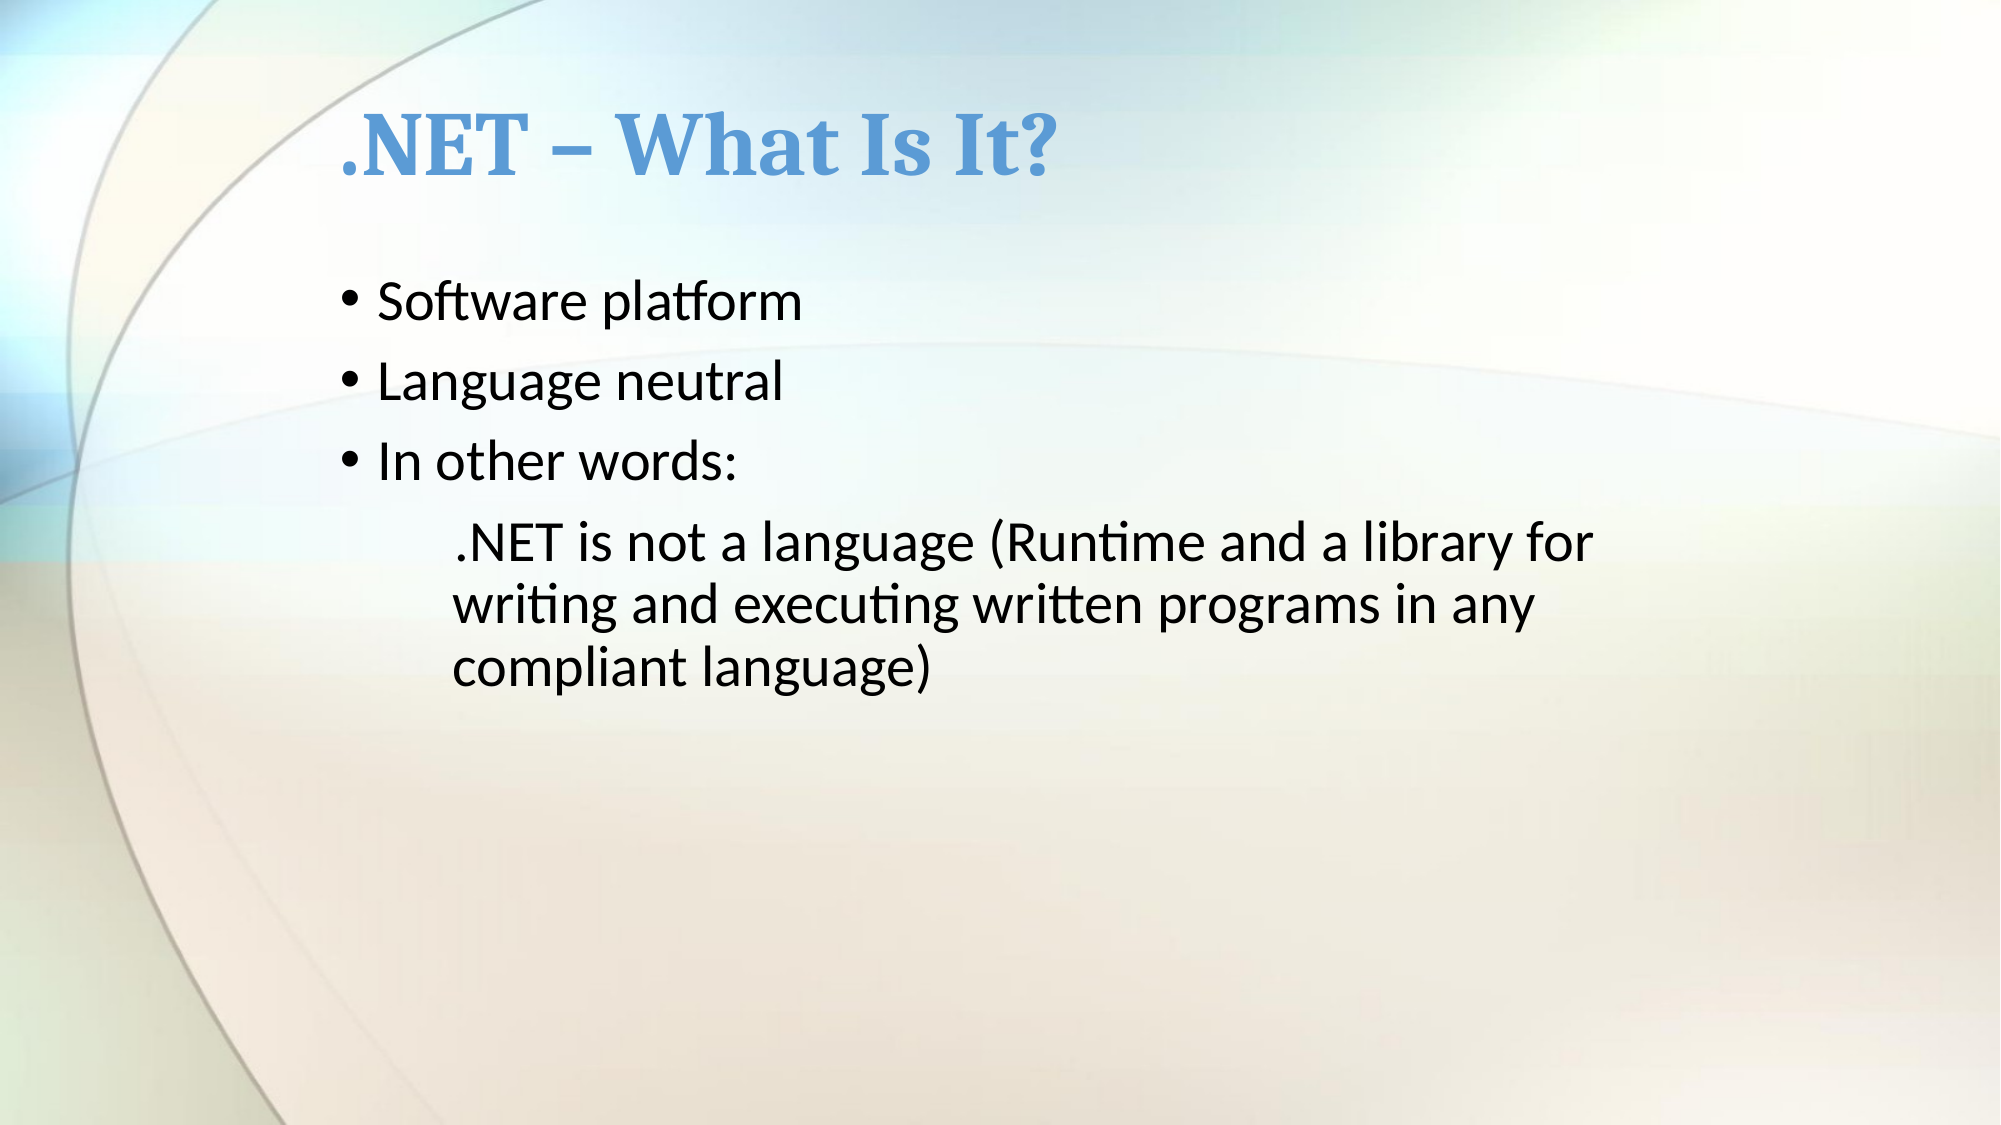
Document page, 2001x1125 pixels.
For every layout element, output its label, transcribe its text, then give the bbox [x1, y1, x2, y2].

picture [0, 0, 2001, 1125]
title .NET – What Is It? [324, 45, 1675, 233]
list Software platform Language neutral In other words: .NET is not a language (Runtime and a library for writing and executing written programs in any compliant language) [324, 262, 1675, 1005]
